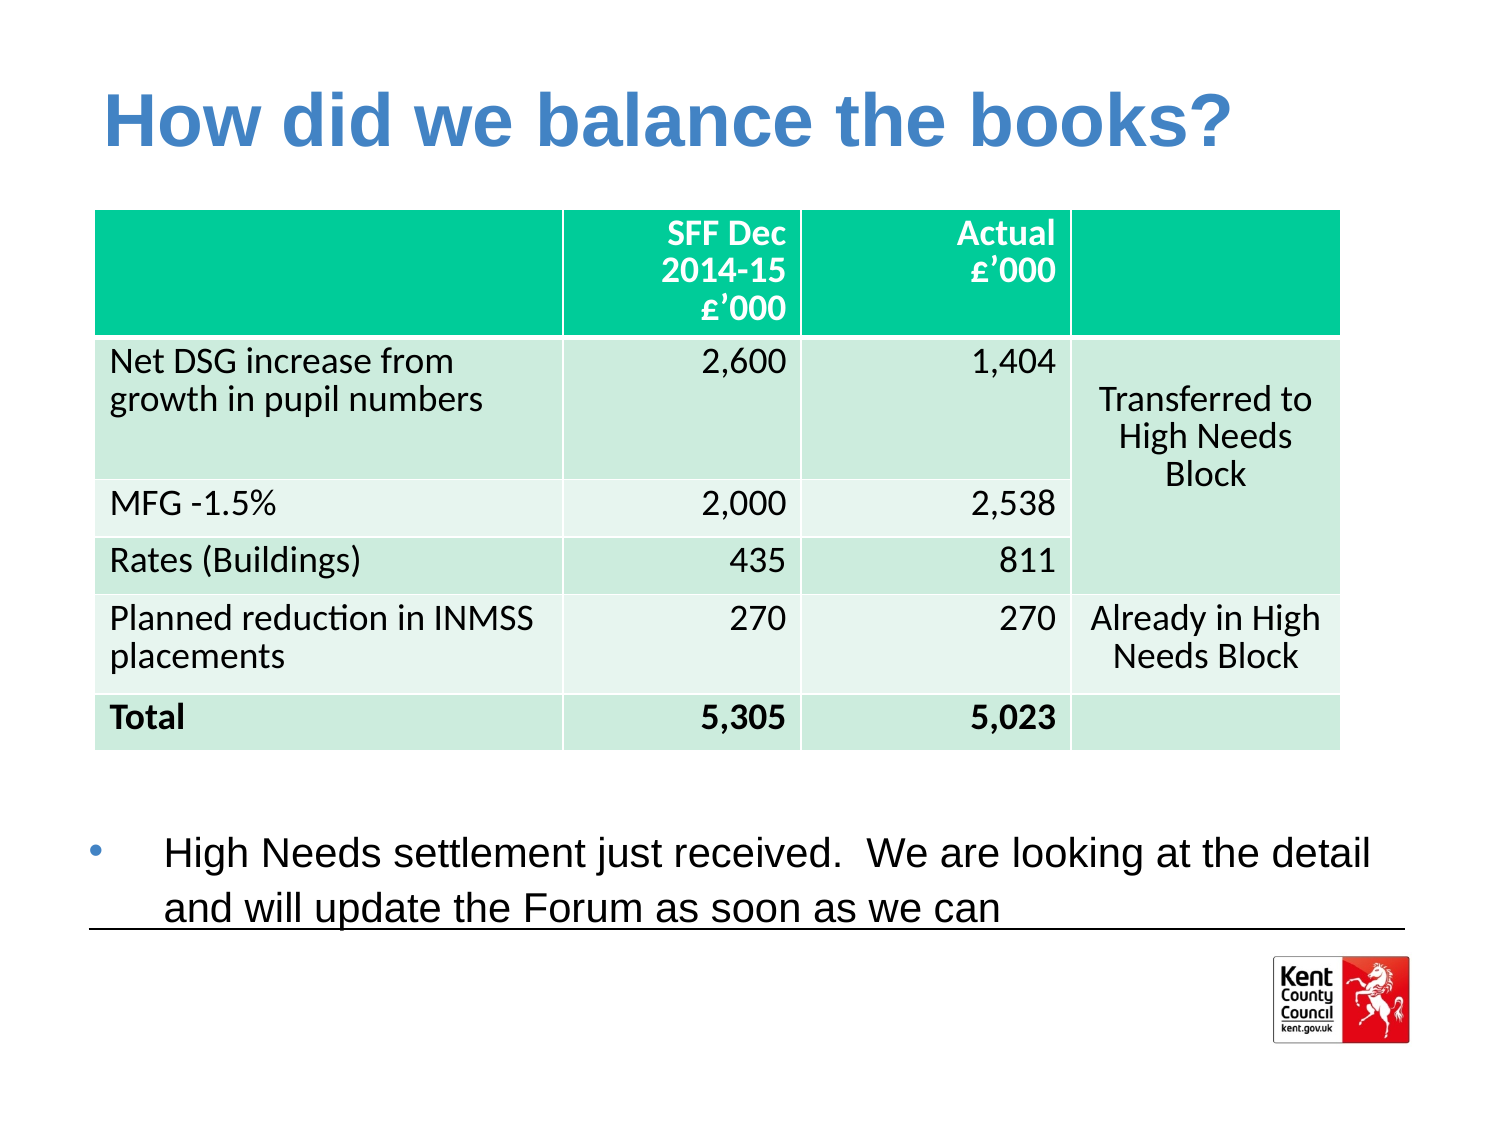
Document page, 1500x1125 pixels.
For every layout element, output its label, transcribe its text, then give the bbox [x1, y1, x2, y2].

table_cell 2,000 [564, 480, 800, 536]
table_cell MFG -1.5% [95, 480, 562, 536]
table_cell Transferred to High Needs Block [1072, 340, 1340, 594]
table_cell Rates (Buildings) [95, 538, 562, 594]
table_cell Planned reduction in INMSS placements [95, 595, 562, 693]
table_cell 2,600 [564, 340, 800, 479]
table_cell 435 [564, 538, 800, 594]
table_cell 811 [802, 538, 1070, 594]
table_cell 270 [802, 595, 1070, 693]
table_cell [1072, 695, 1340, 750]
table_cell Total [95, 695, 562, 750]
table_cell 5,023 [802, 695, 1070, 750]
table_cell 2,538 [802, 480, 1070, 536]
table_header [95, 210, 562, 335]
picture [1270, 952, 1412, 1048]
table_cell 1,404 [802, 340, 1070, 479]
table_cell 5,305 [564, 695, 800, 750]
text_box High Needs settlement just received. We are looking at the detail and will update the Forum as soon as we can [73, 813, 1421, 907]
table_cell Net DSG increase from growth in pupil numbers [95, 340, 562, 479]
table_cell 270 [564, 595, 800, 693]
table_header Actual £’000 [802, 210, 1070, 335]
table_cell Already in High Needs Block [1072, 595, 1340, 693]
table_header SFF Dec 2014-15 £’000 [564, 210, 800, 335]
table_header [1072, 210, 1340, 335]
text_box How did we balance the books? [88, 22, 1424, 211]
